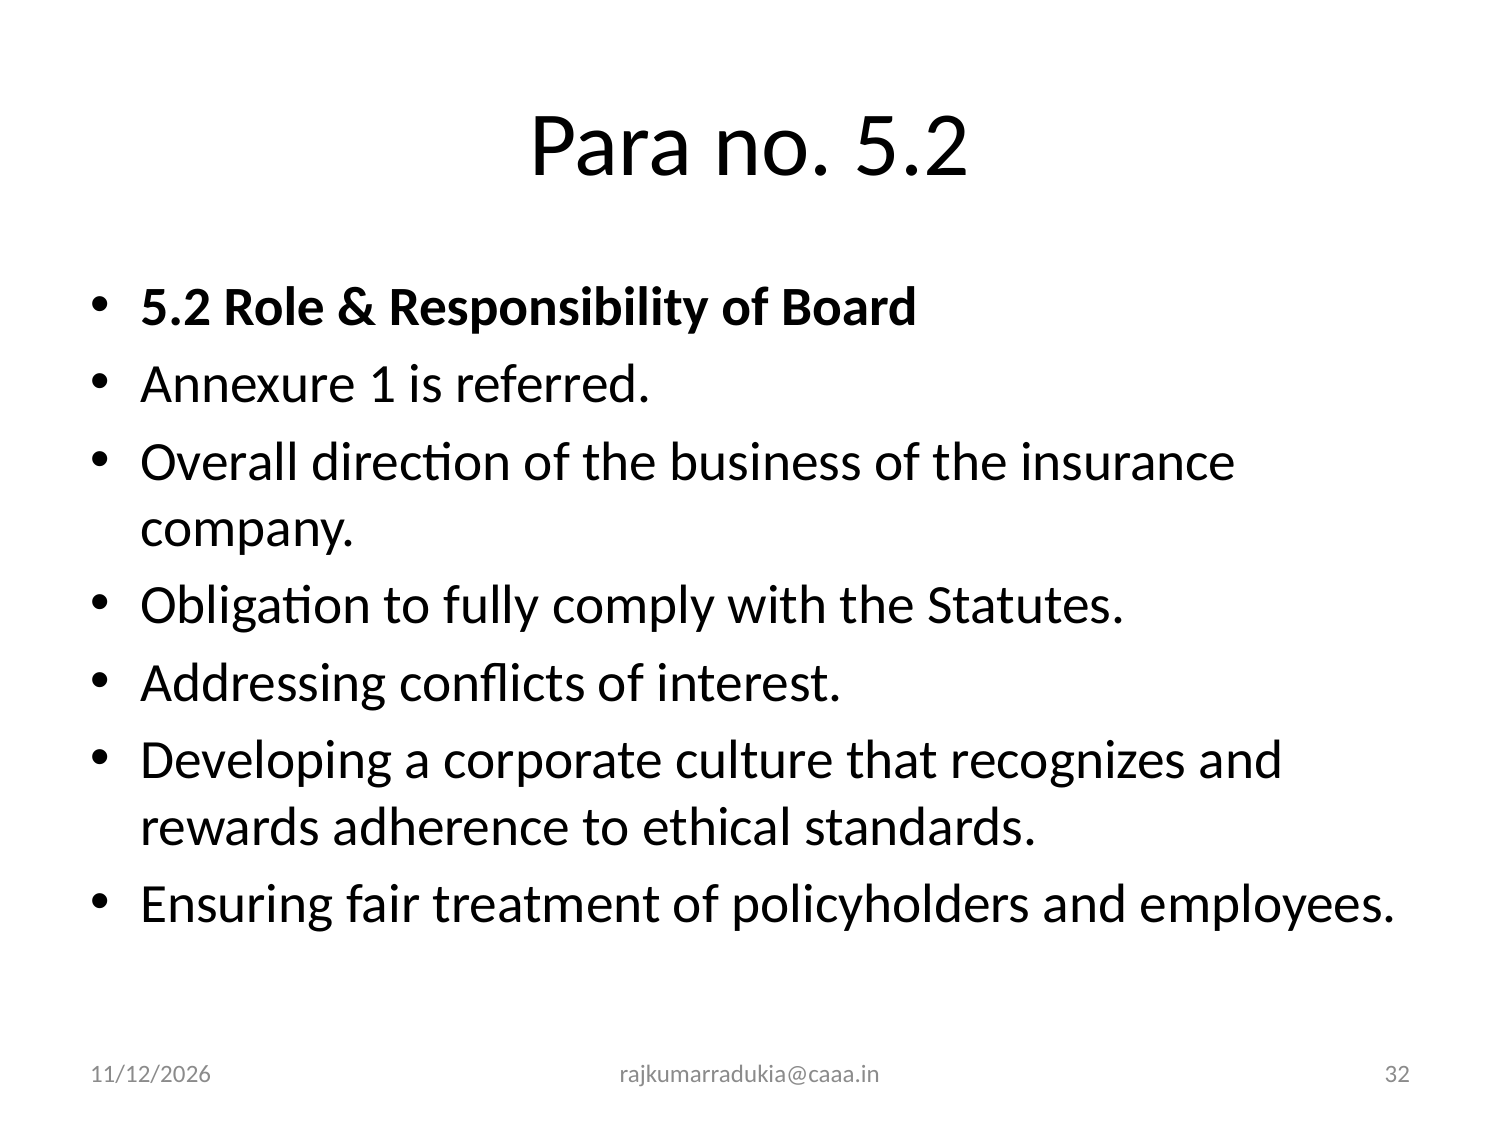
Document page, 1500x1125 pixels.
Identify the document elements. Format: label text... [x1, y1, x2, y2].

title Para no. 5.2 [75, 45, 1425, 233]
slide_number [75, 1042, 425, 1103]
list 5.2 Role & Responsibility of Board Annexure 1 is referred. Overall direction of the business of the insurance company. Obligation to fully comply with the Statutes. Addressing conflicts of interest. Developing a corporate culture that recognizes and rewards adherence to ethical standards. Ensuring fair treatment of policyholders and employees. [75, 262, 1425, 1005]
slide_number 32 [1074, 1042, 1425, 1103]
footer rajkumarradukia@caaa.in [512, 1042, 988, 1103]
